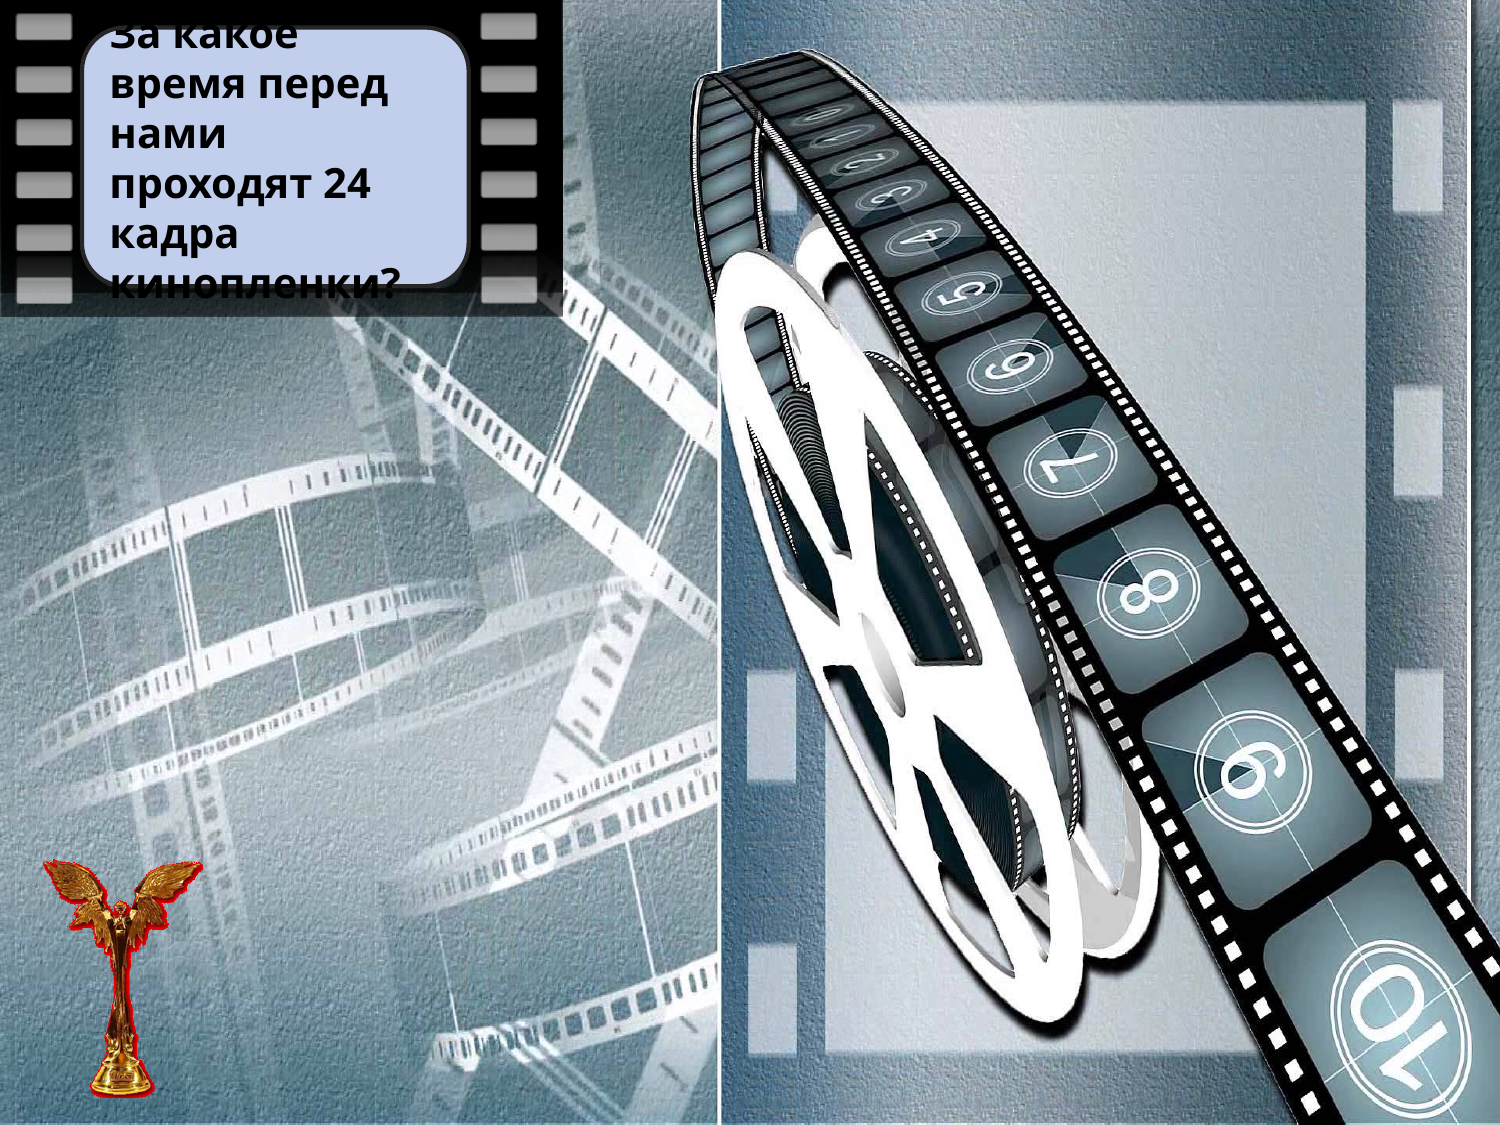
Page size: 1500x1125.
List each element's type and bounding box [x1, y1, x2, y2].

picture [0, 0, 1500, 1125]
text_box [0, 0, 563, 317]
